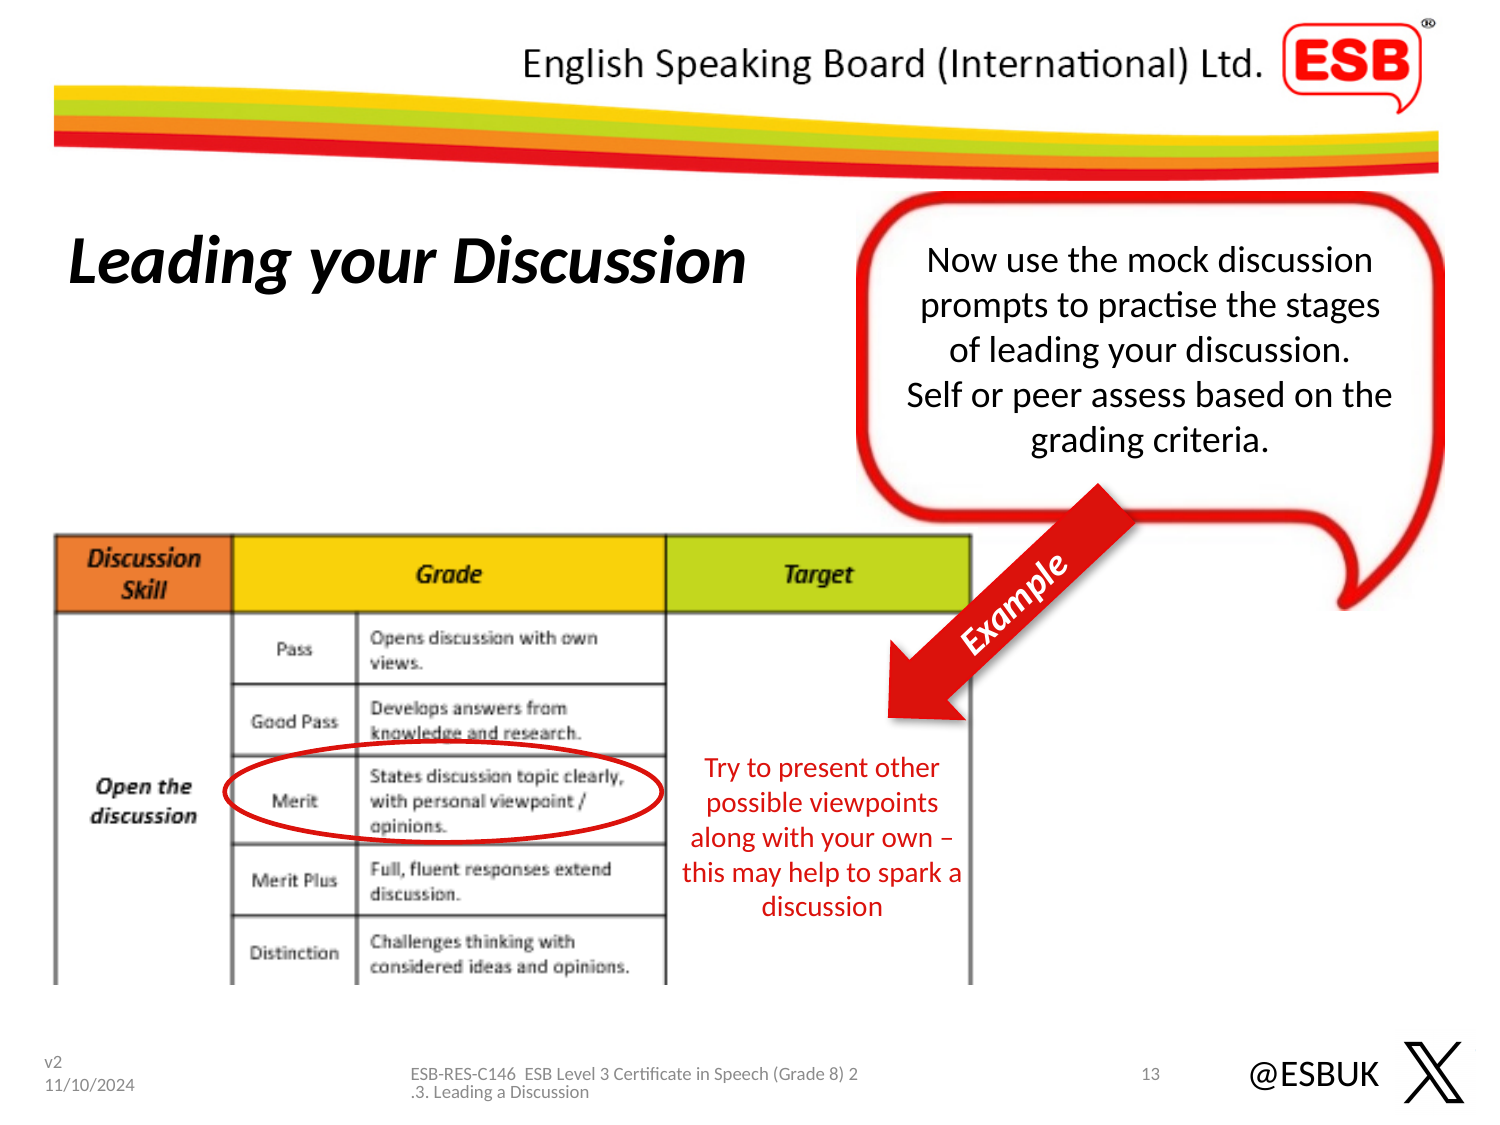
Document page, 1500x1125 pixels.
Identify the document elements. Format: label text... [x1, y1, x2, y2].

picture [45, 191, 1445, 985]
title Leading your Discussion [53, 196, 856, 327]
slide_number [29, 1042, 160, 1103]
text_box Example [978, 611, 1042, 671]
picture [1395, 1029, 1476, 1116]
picture [0, 0, 1500, 189]
slide_number 13 [930, 1042, 1176, 1103]
footer ESB-RES-C146 ESB Level 3 Certificate in Speech (Grade 8) 2.3. Leading a Discussion [395, 1042, 874, 1103]
